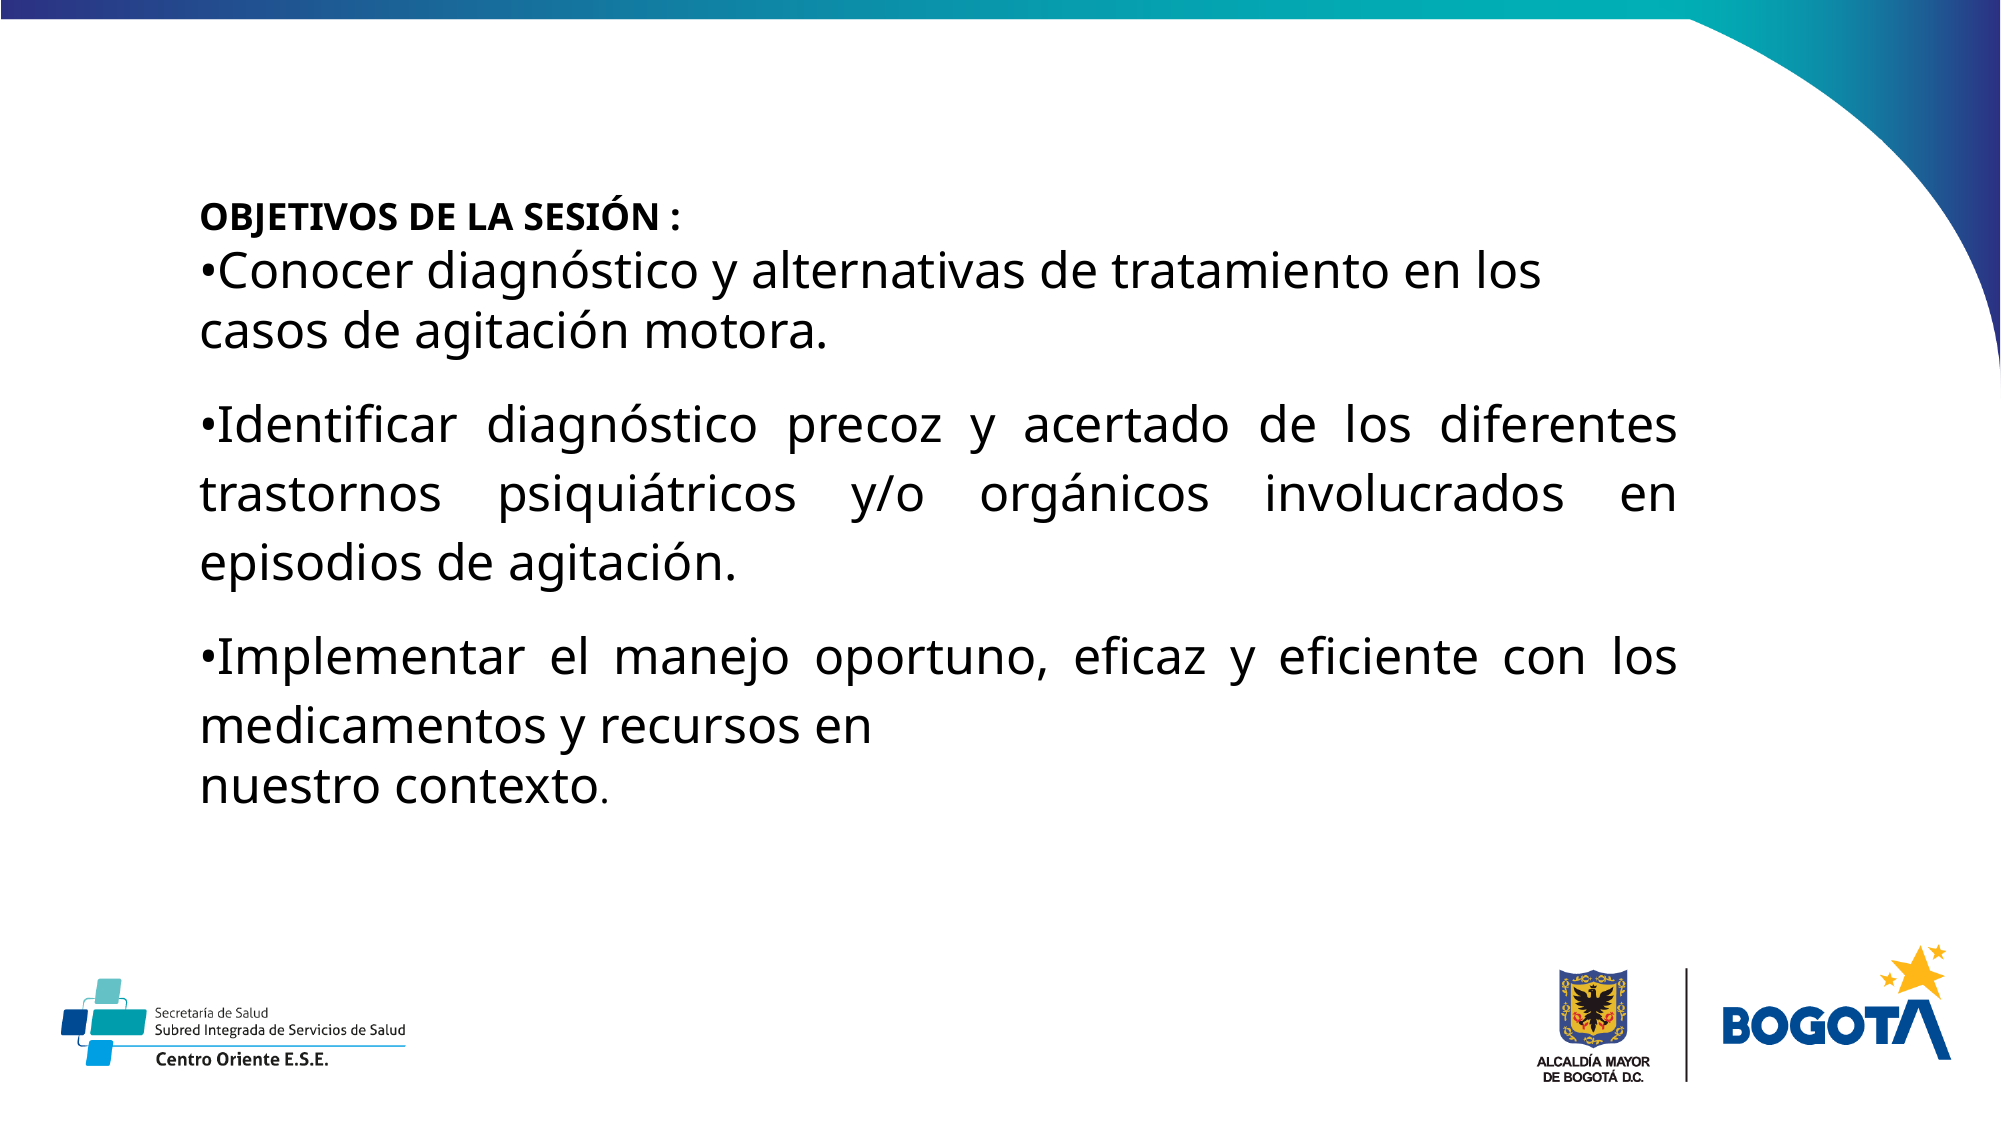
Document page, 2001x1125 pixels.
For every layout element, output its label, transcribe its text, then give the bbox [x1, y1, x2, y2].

text_box OBJETIVOS DE LA SESIÓN : •Conocer diagnóstico y alternativas de tratamiento en los casos de agitación motora. •Identificar diagnóstico precoz y acertado de los diferentes trastornos psiquiátricos y/o orgánicos involucrados en episodios de agitación. •Implementar el manejo oportuno, eficaz y eficiente con los medicamentos y recursos en nuestro contexto. [184, 185, 1694, 821]
picture [0, 0, 2001, 1125]
